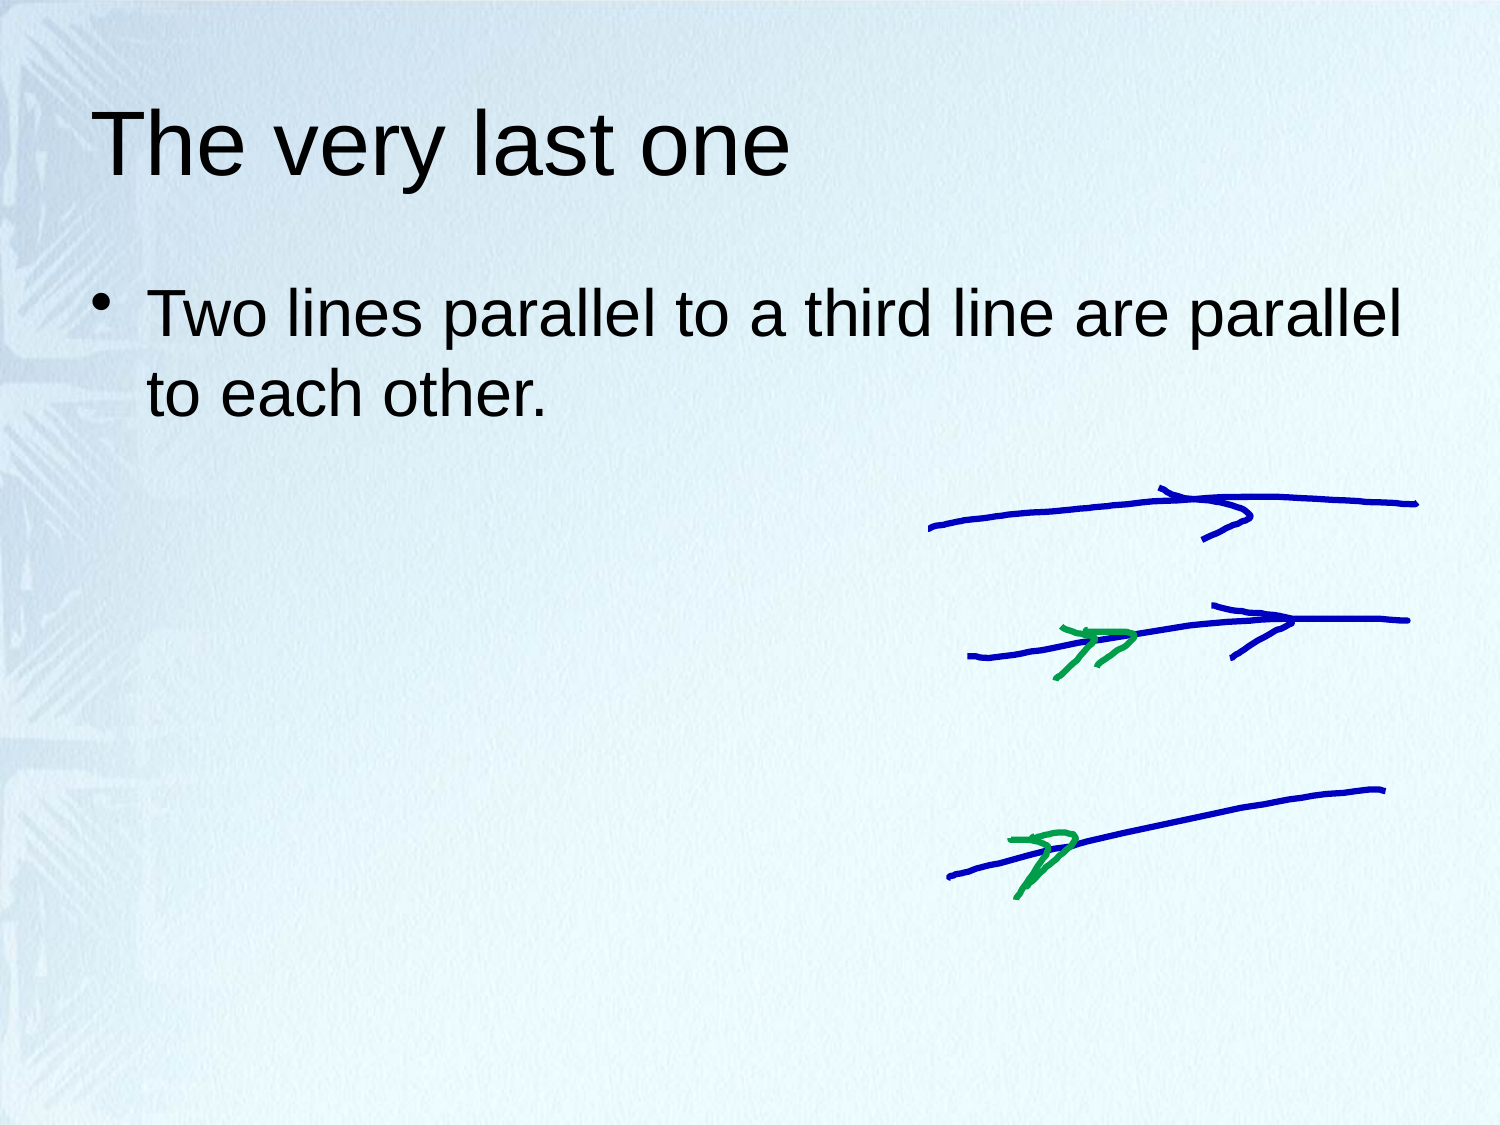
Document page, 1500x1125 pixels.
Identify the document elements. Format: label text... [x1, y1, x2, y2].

text_box [1025, 831, 1077, 888]
text_box [948, 859, 1012, 879]
text_box [1211, 604, 1293, 659]
picture [0, 0, 1500, 1125]
text_box [1084, 629, 1136, 668]
list Two lines parallel to a third line are parallel to each other. [74, 262, 1426, 1006]
text_box [1197, 496, 1418, 512]
text_box [1054, 625, 1091, 681]
text_box [1280, 618, 1409, 631]
text_box [1062, 788, 1386, 856]
text_box [1131, 622, 1221, 643]
text_box [967, 645, 1059, 659]
text_box [1158, 486, 1252, 541]
text_box [928, 499, 1181, 530]
title The very last one [74, 44, 1426, 233]
text_box [1009, 838, 1034, 900]
